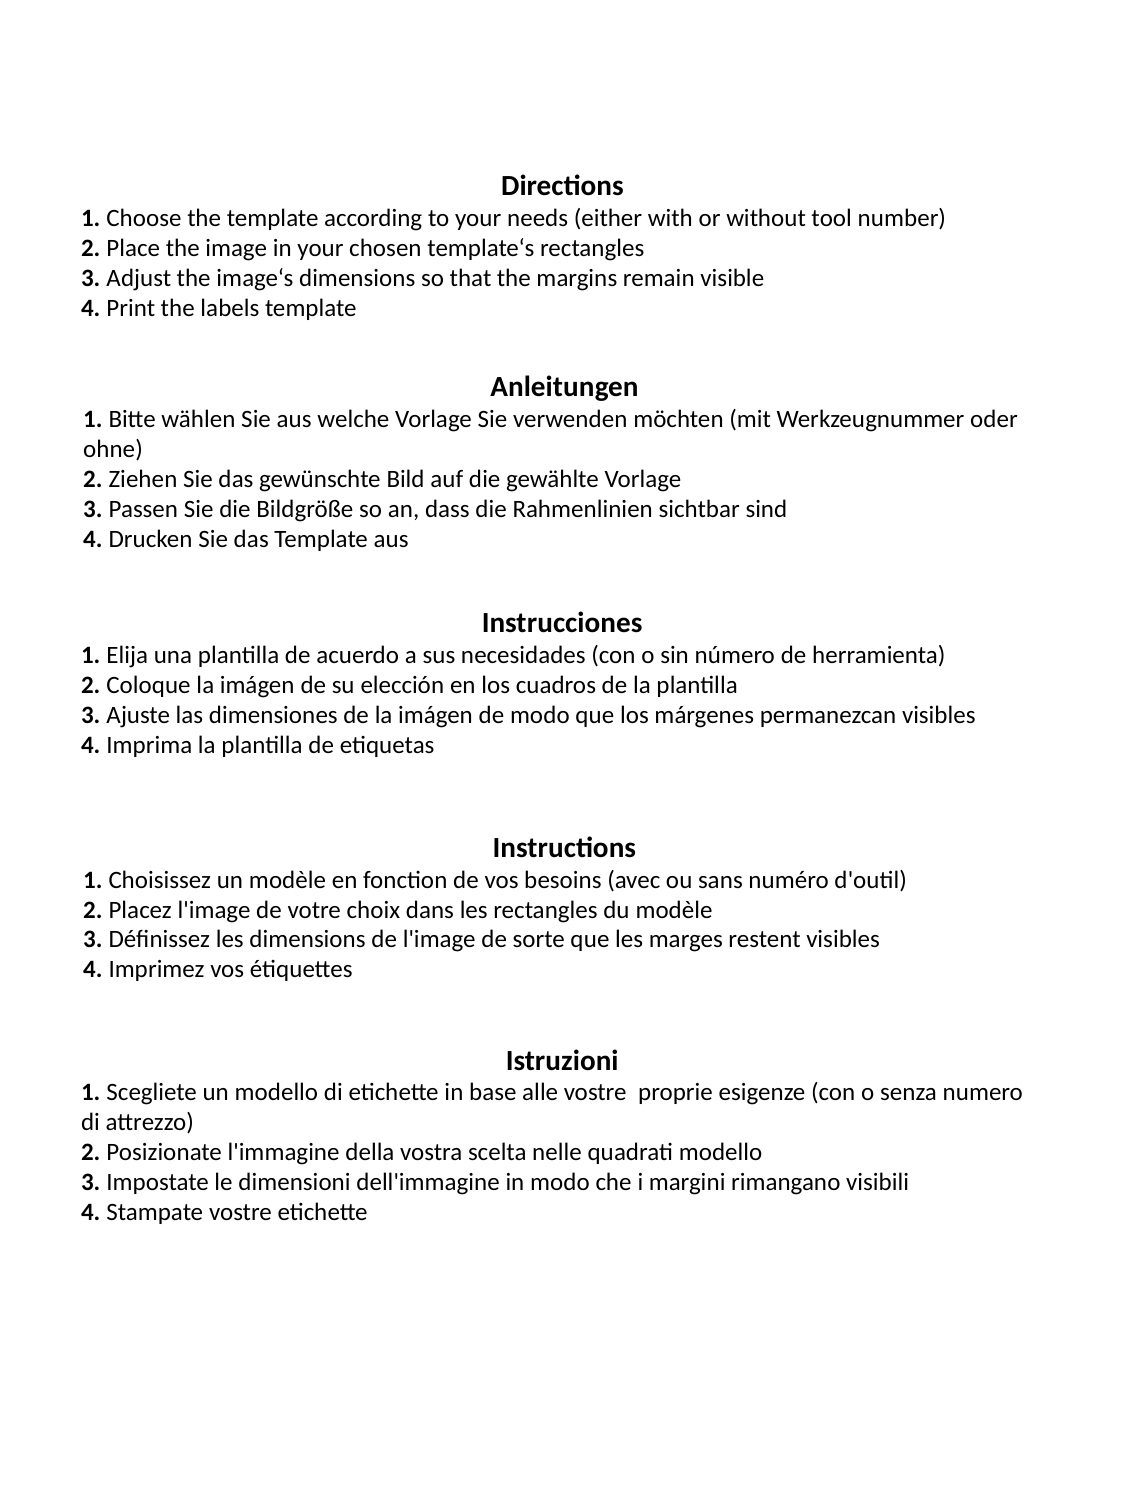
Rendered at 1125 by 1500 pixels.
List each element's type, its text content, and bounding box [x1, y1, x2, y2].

text_box Istruzioni 1. Scegliete un modello di etichette in base alle vostre proprie esigenze (con o senza numero di attrezzo) 2. Posizionate l'immagine della vostra scelta nelle quadrati modello 3. Impostate le dimensioni dell'immagine in modo che i margini rimangano visibili 4. Stampate vostre etichette [66, 1033, 1059, 1233]
text_box Directions 1. Choose the template according to your needs (either with or without tool number) 2. Place the image in your chosen template‘s rectangles 3. Adjust the image‘s dimensions so that the margins remain visible 4. Print the labels template [66, 159, 1059, 329]
text_box Instructions 1. Choisissez un modèle en fonction de vos besoins (avec ou sans numéro d'outil) 2. Placez l'image de votre choix dans les rectangles du modèle 3. Définissez les dimensions de l'image de sorte que les marges restent visibles 4. Imprimez vos étiquettes [68, 820, 1061, 991]
text_box Instrucciones 1. Elija una plantilla de acuerdo a sus necesidades (con o sin número de herramienta) 2. Coloque la imágen de su elección en los cuadros de la plantilla 3. Ajuste las dimensiones de la imágen de modo que los márgenes permanezcan visibles 4. Imprima la plantilla de etiquetas [66, 596, 1059, 766]
text_box Anleitungen 1. Bitte wählen Sie aus welche Vorlage Sie verwenden möchten (mit Werkzeugnummer oder ohne) 2. Ziehen Sie das gewünschte Bild auf die gewählte Vorlage 3. Passen Sie die Bildgröße so an, dass die Rahmenlinien sichtbar sind 4. Drucken Sie das Template aus [68, 360, 1061, 560]
